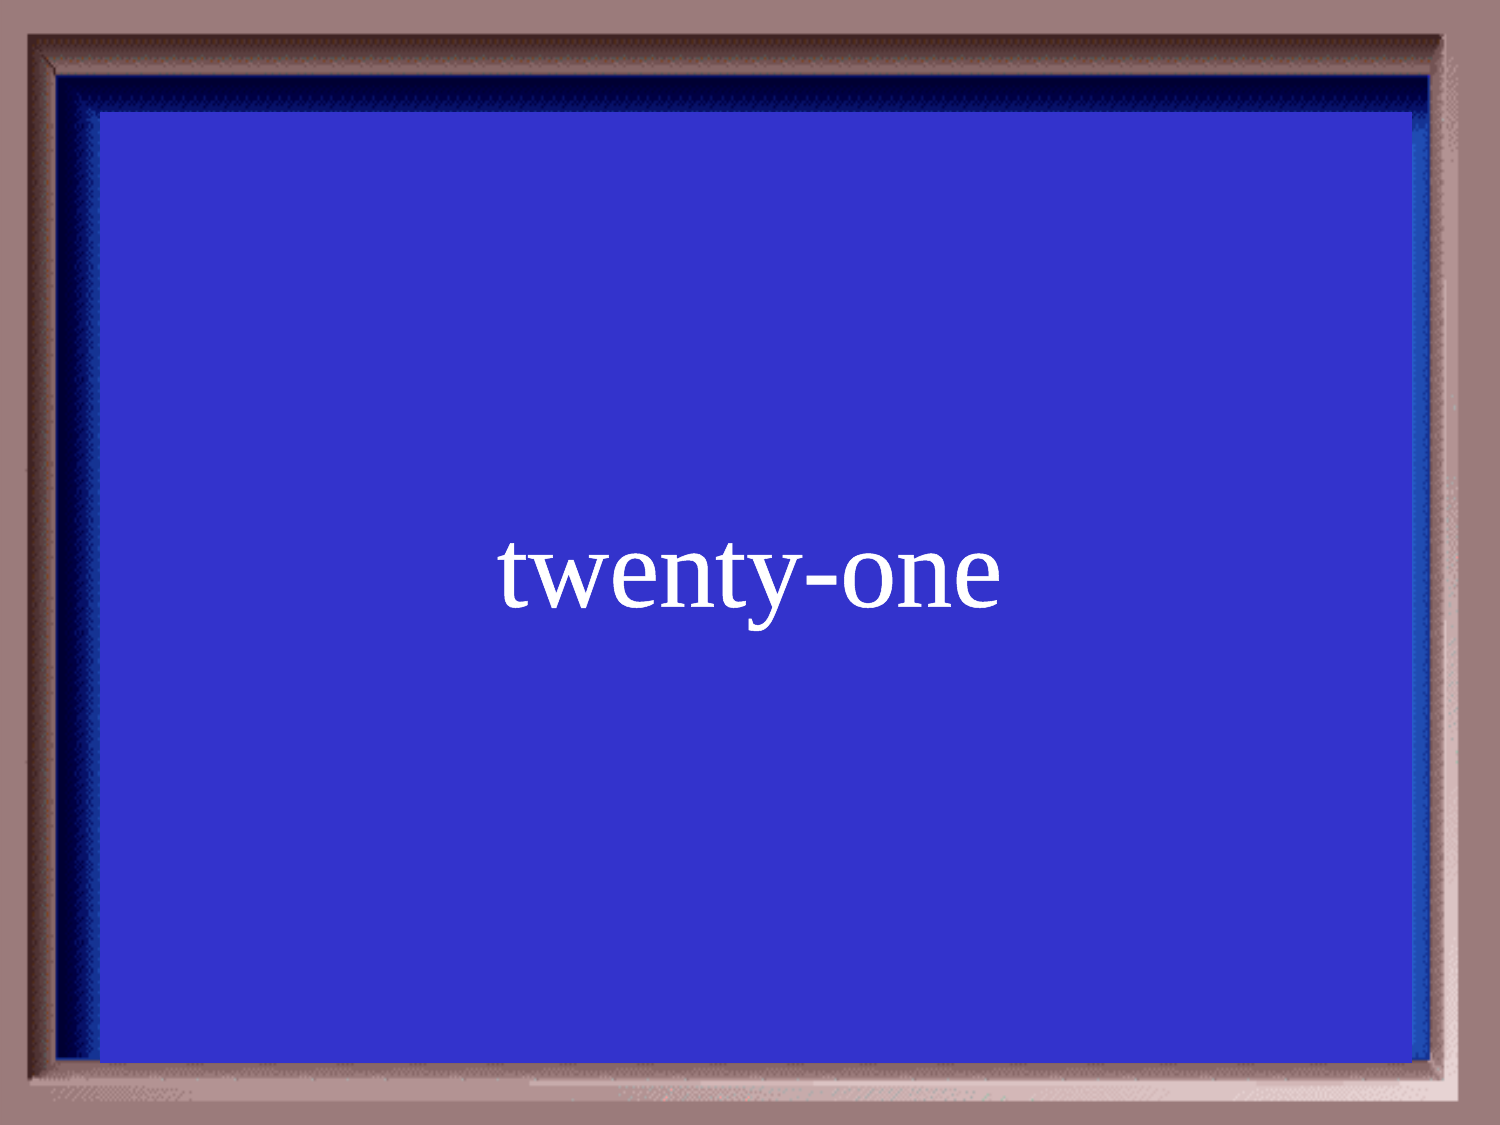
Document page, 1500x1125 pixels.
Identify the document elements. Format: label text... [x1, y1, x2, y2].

text_box twenty-one [481, 486, 1019, 637]
picture [0, 0, 1500, 1125]
text_box [99, 112, 1413, 1063]
